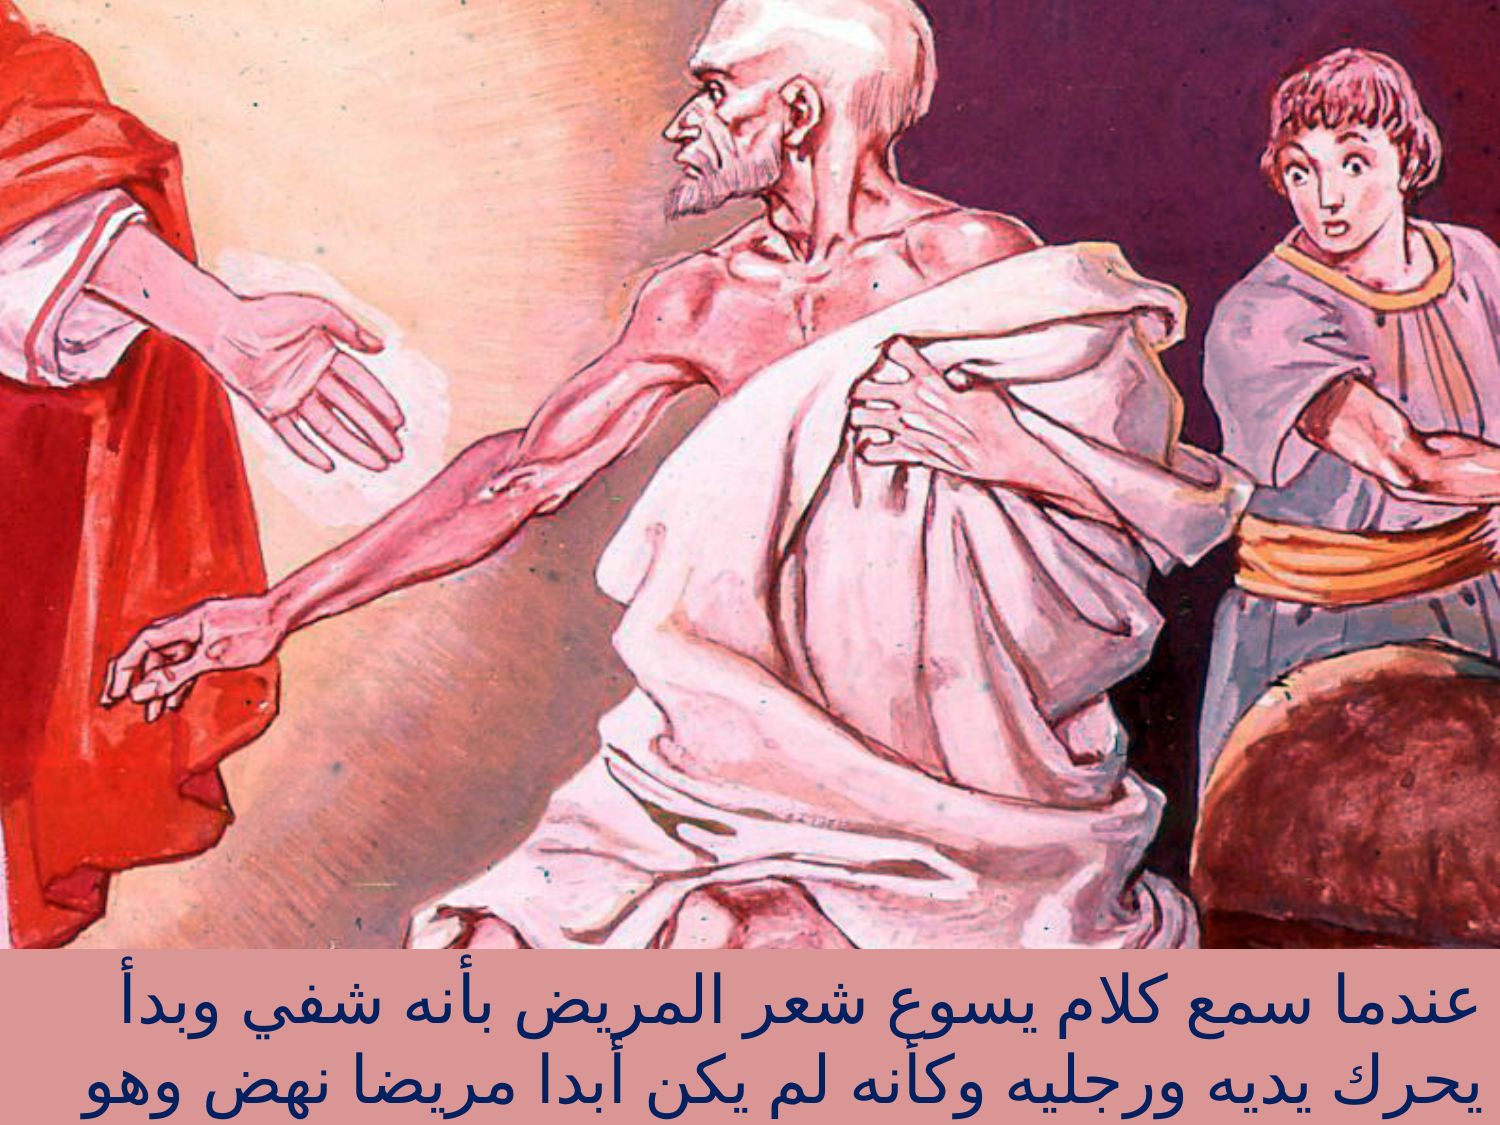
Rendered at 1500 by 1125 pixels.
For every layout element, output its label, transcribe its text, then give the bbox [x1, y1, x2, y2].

picture [0, 0, 1500, 950]
text_box عندما سمع كلام يسوع شعر المريض بأنه شفي وبدأ يحرك يديه ورجليه وكأنه لم يكن أبدا مريضا نهض وهو يقفز عن فراشه [0, 956, 1500, 1125]
